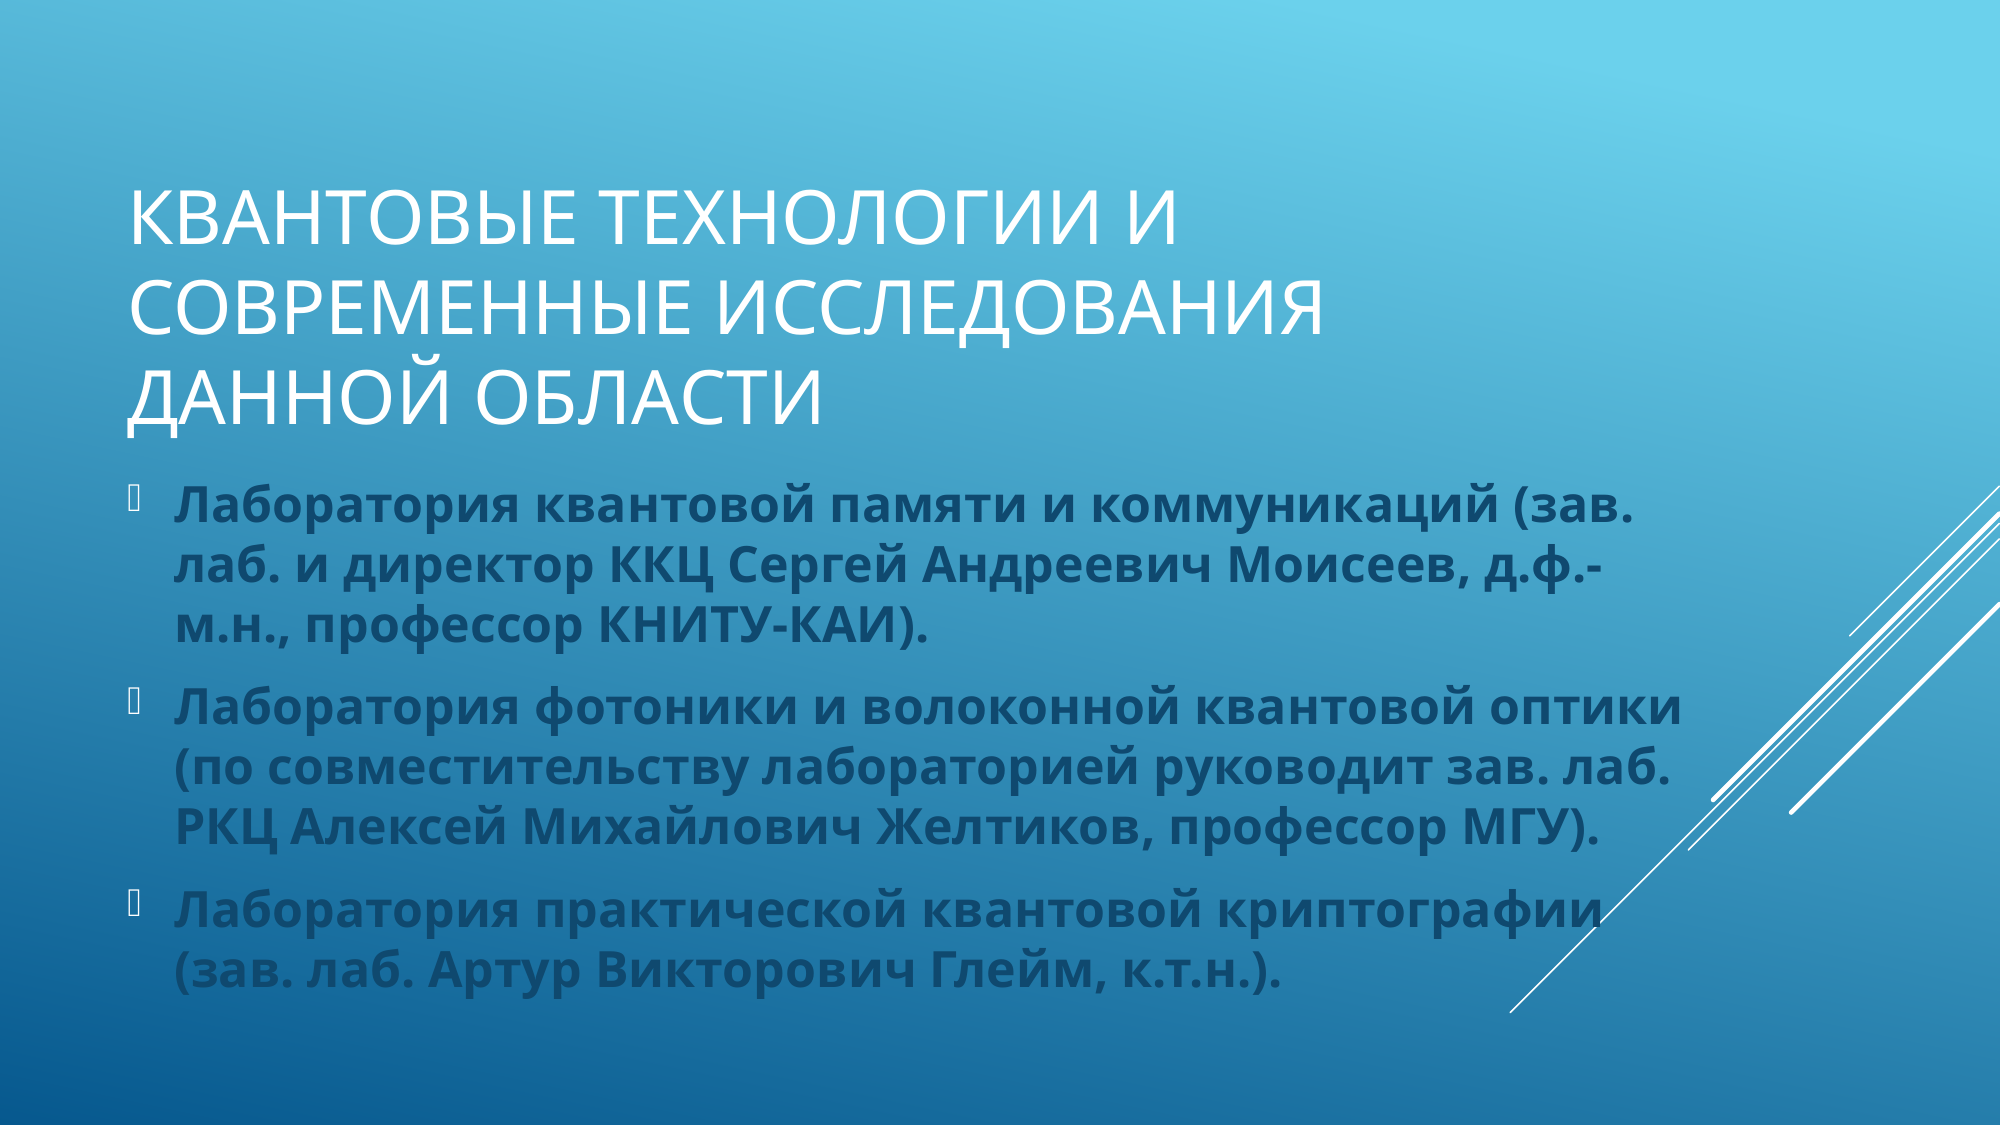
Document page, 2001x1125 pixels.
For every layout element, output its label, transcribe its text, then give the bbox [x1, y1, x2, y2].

list Лаборатория квантовой памяти и коммуникаций (зав. лаб. и директор ККЦ Сергей Андреевич Моисеев, д.ф.-м.н., профессор КНИТУ-КАИ). Лаборатория фотоники и волоконной квантовой оптики (по совместительству лабораторией руководит зав. лаб. РКЦ Алексей Михайлович Желтиков, профессор МГУ). Лаборатория практической квантовой криптографии (зав. лаб. Артур Викторович Глейм, к.т.н.). [112, 485, 1705, 1055]
title Квантовые технологии и современные исследования данной области [112, 134, 1513, 475]
